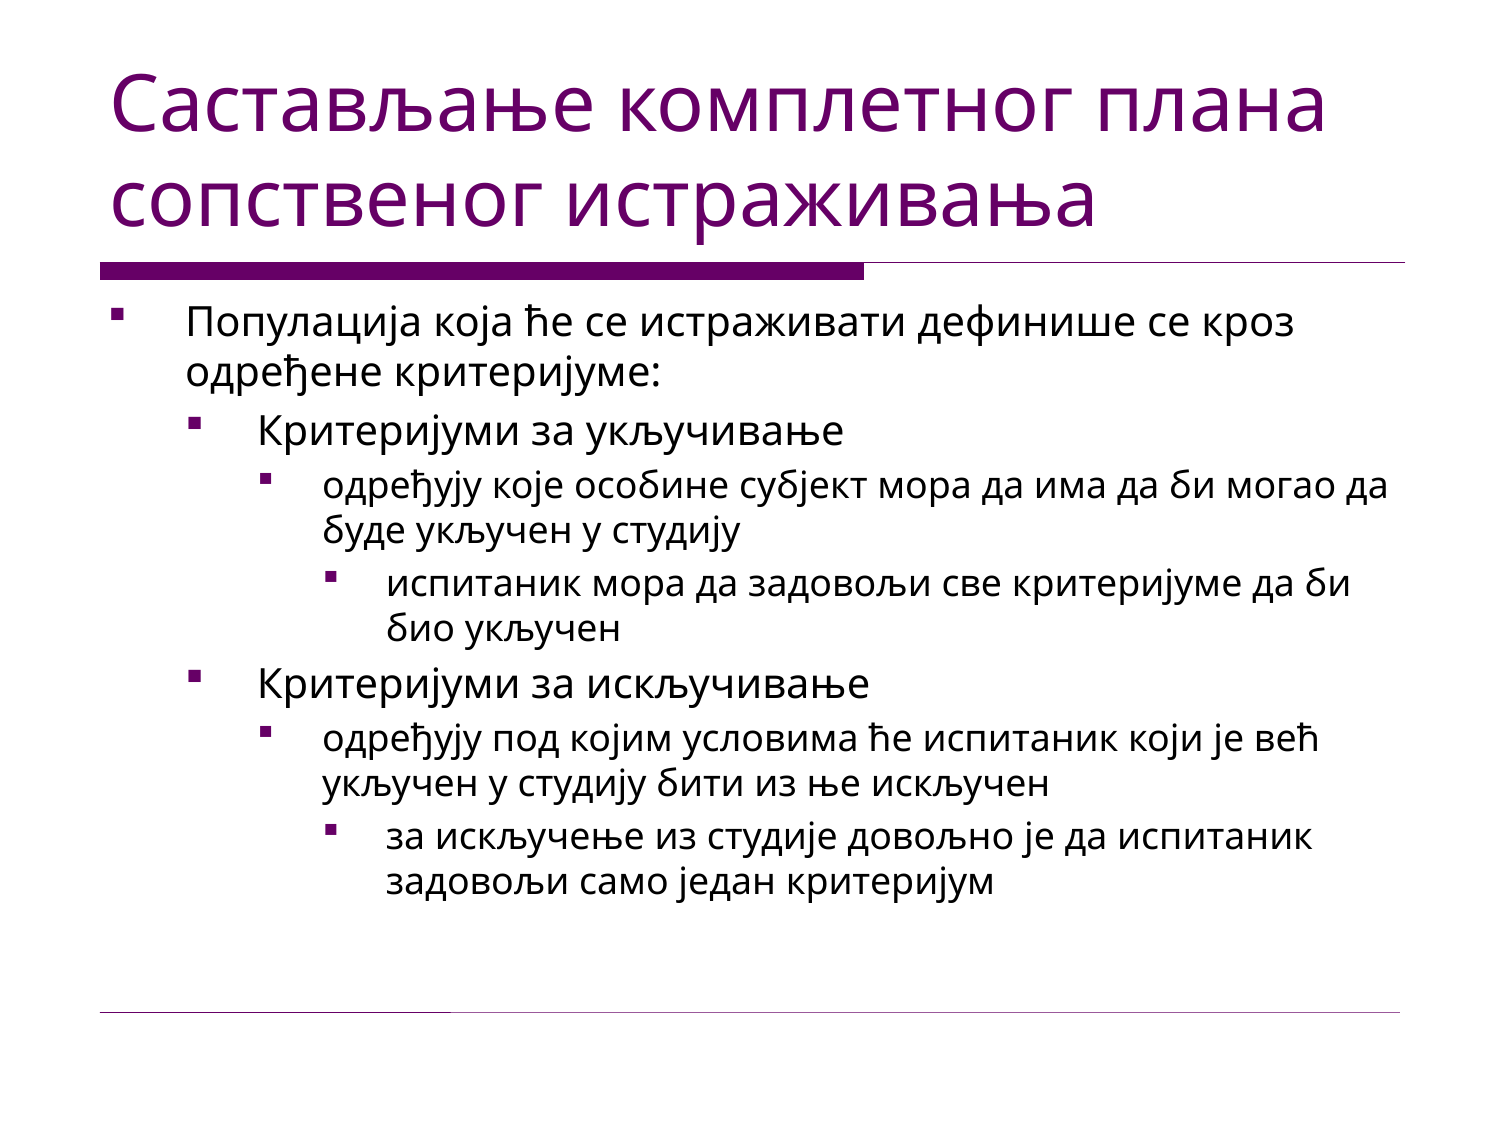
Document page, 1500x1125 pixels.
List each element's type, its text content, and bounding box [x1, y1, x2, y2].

title Састављање комплетног плана сопственог истраживања [93, 49, 1476, 250]
list Популација која ће се истраживати дефинише се кроз одређене критеријуме: Критеријуми за укључивање одређују које особине субјект мора да има да би могао да буде укључен у студију испитаник мора да задовољи све критеријуме да би био укључен Критеријуми за искључивање одређују под којим условима ће испитаник који је већ укључен у студију бити из ње искључен за искључење из студије довољно је да испитаник задовољи само један критеријум [92, 287, 1413, 988]
